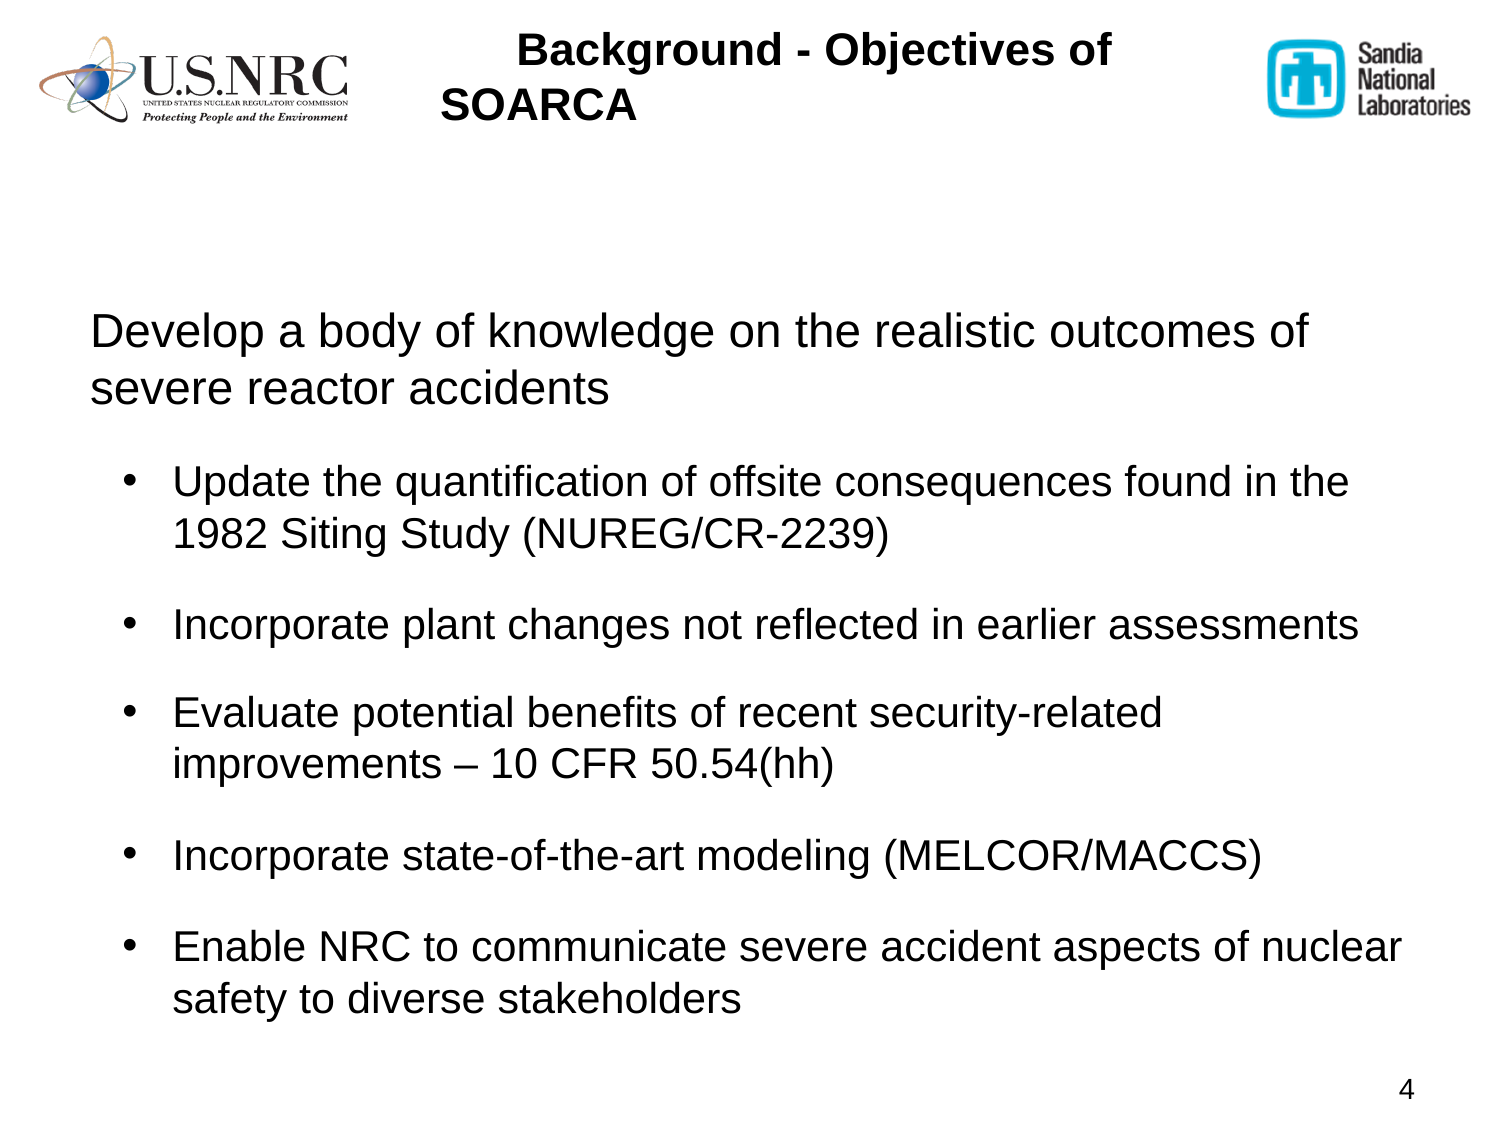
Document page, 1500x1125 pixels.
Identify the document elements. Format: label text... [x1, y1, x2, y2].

slide_number 4 [1353, 1062, 1461, 1113]
picture [1313, 48, 1337, 110]
picture [37, 33, 350, 126]
title Background - Objectives of SOARCA [424, 12, 1313, 138]
picture [1313, 33, 1475, 126]
list Develop a body of knowledge on the realistic outcomes of severe reactor accidents Update the quantification of offsite consequences found in the 1982 Siting Study (NUREG/CR-2239) Incorporate plant changes not reflected in earlier assessments Evaluate potential benefits of recent security-related improvements – 10 CFR 50.54(hh) Incorporate state-of-the-art modeling (MELCOR/MACCS) Enable NRC to communicate severe accident aspects of nuclear safety to diverse stakeholders [74, 224, 1426, 1038]
